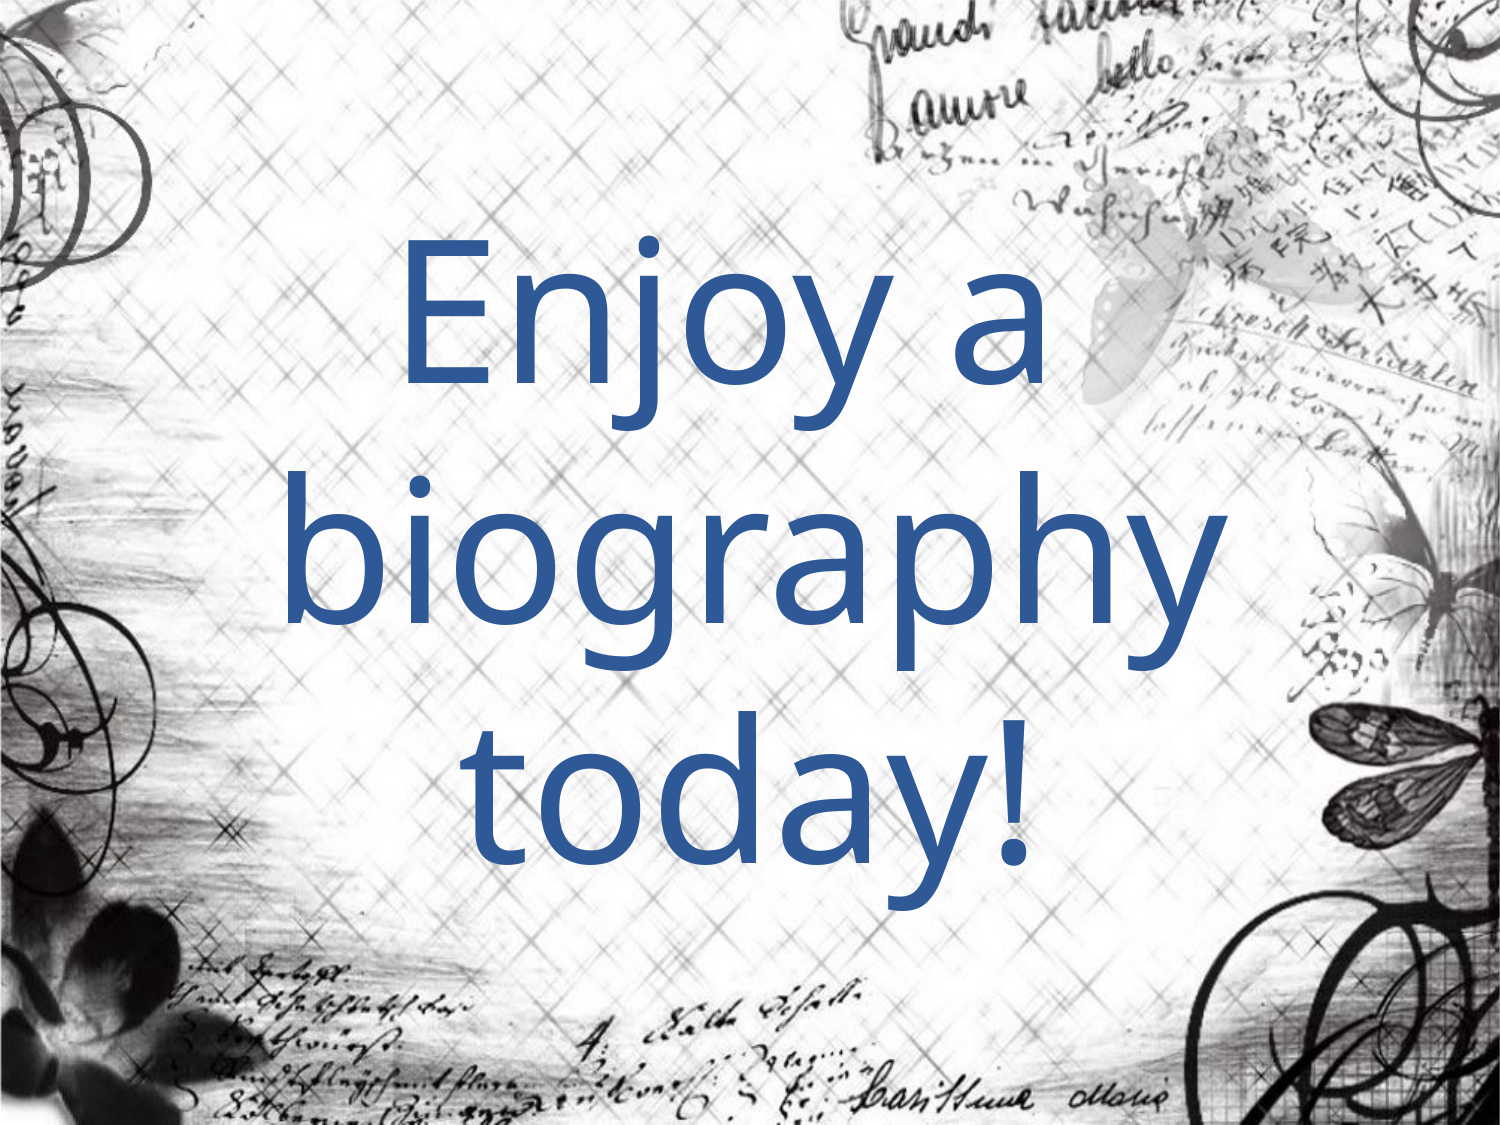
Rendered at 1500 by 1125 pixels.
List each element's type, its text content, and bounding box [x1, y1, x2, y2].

title Enjoy a biography today! [112, 187, 1388, 900]
picture [0, 0, 1500, 1125]
